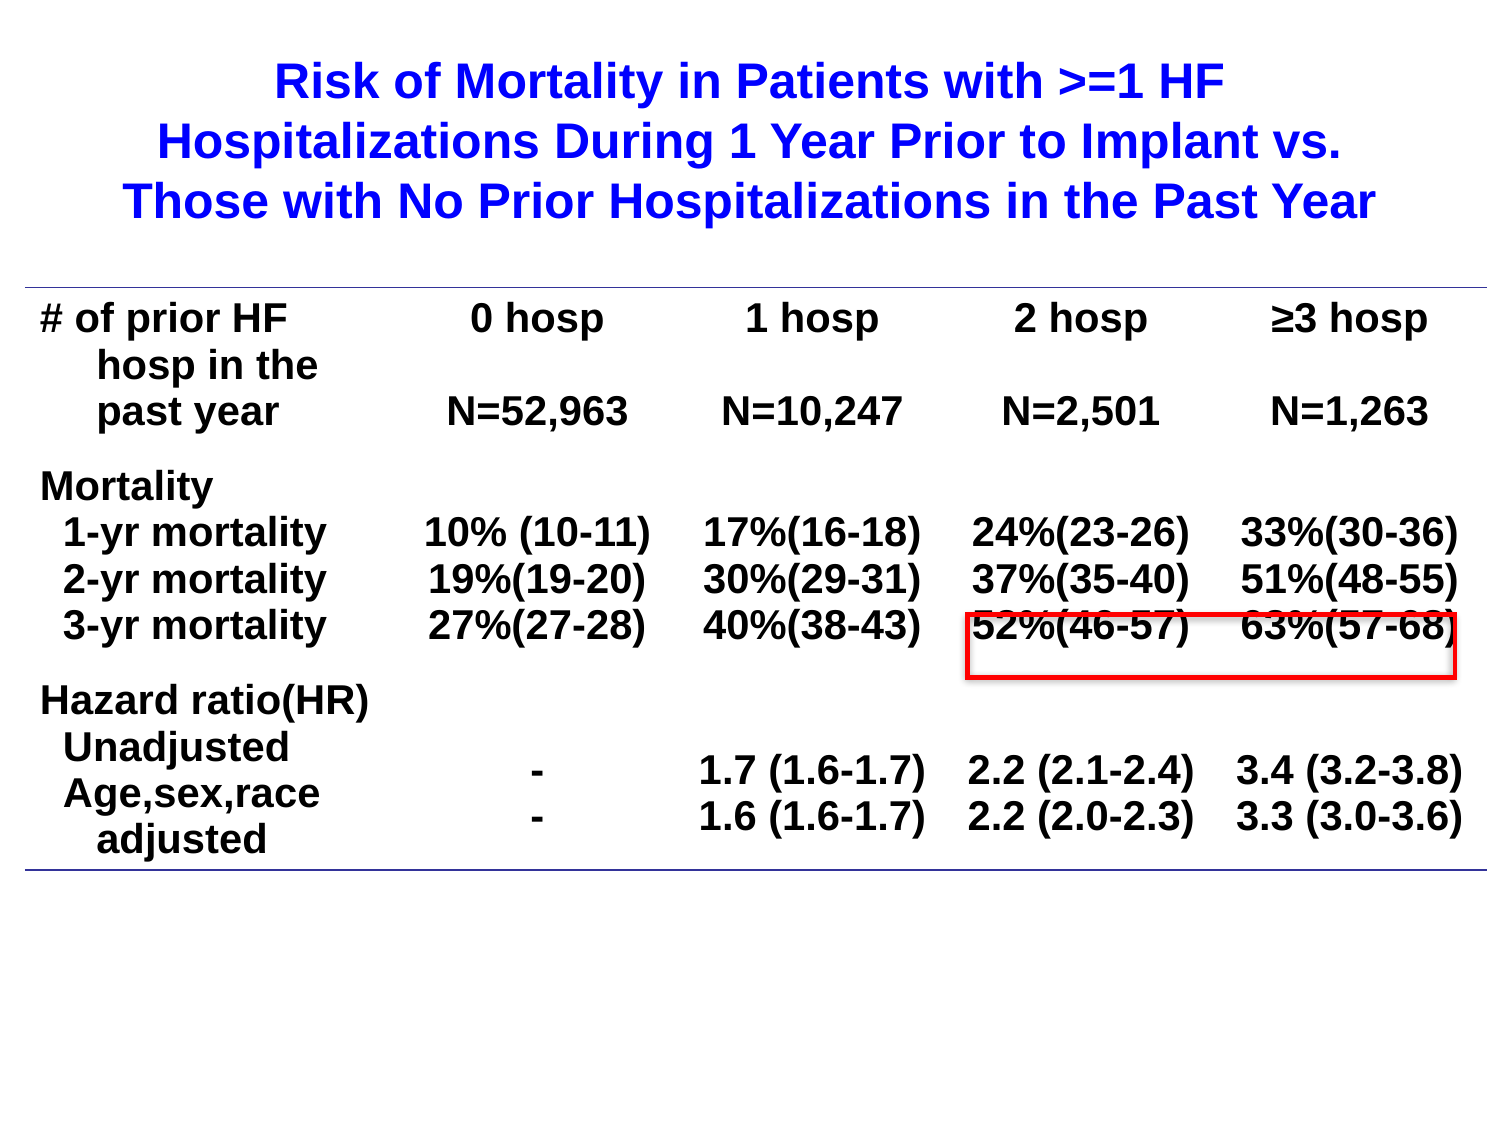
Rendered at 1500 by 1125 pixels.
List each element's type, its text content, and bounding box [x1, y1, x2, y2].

table_cell 17%(16-18) 30%(29-31) 40%(38-43) [675, 442, 950, 669]
table_cell 2.2 (2.1-2.4) 2.2 (2.0-2.3) [950, 669, 1212, 869]
table_cell 10% (10-11) 19%(19-20) 27%(27-28) [400, 442, 675, 669]
table_cell Hazard ratio(HR) Unadjusted Age,sex,race adjusted [25, 669, 400, 869]
table_cell 1.7 (1.6-1.7) 1.6 (1.6-1.7) [675, 669, 950, 869]
table_cell - - [400, 669, 675, 869]
table_cell Mortality 1-yr mortality 2-yr mortality 3-yr mortality [25, 442, 400, 669]
table_header ≥3 hosp N=1,263 [1212, 288, 1487, 442]
table_header 1 hosp N=10,247 [675, 288, 950, 442]
table_header 2 hosp N=2,501 [950, 288, 1212, 442]
table_cell 24%(23-26) 37%(35-40) 52%(46-57) [950, 442, 1212, 669]
title Risk of Mortality in Patients with >=1 HF Hospitalizations During 1 Year Prior to Implant vs. Those with No Prior Hospitalizations in the Past Year [75, 45, 1425, 233]
text_box [967, 614, 1455, 678]
table_cell 3.4 (3.2-3.8) 3.3 (3.0-3.6) [1212, 669, 1487, 869]
table_header # of prior HF hosp in the past year [25, 288, 400, 442]
table_cell 33%(30-36) 51%(48-55) 63%(57-68) [1212, 442, 1487, 669]
table_header 0 hosp N=52,963 [400, 288, 675, 442]
